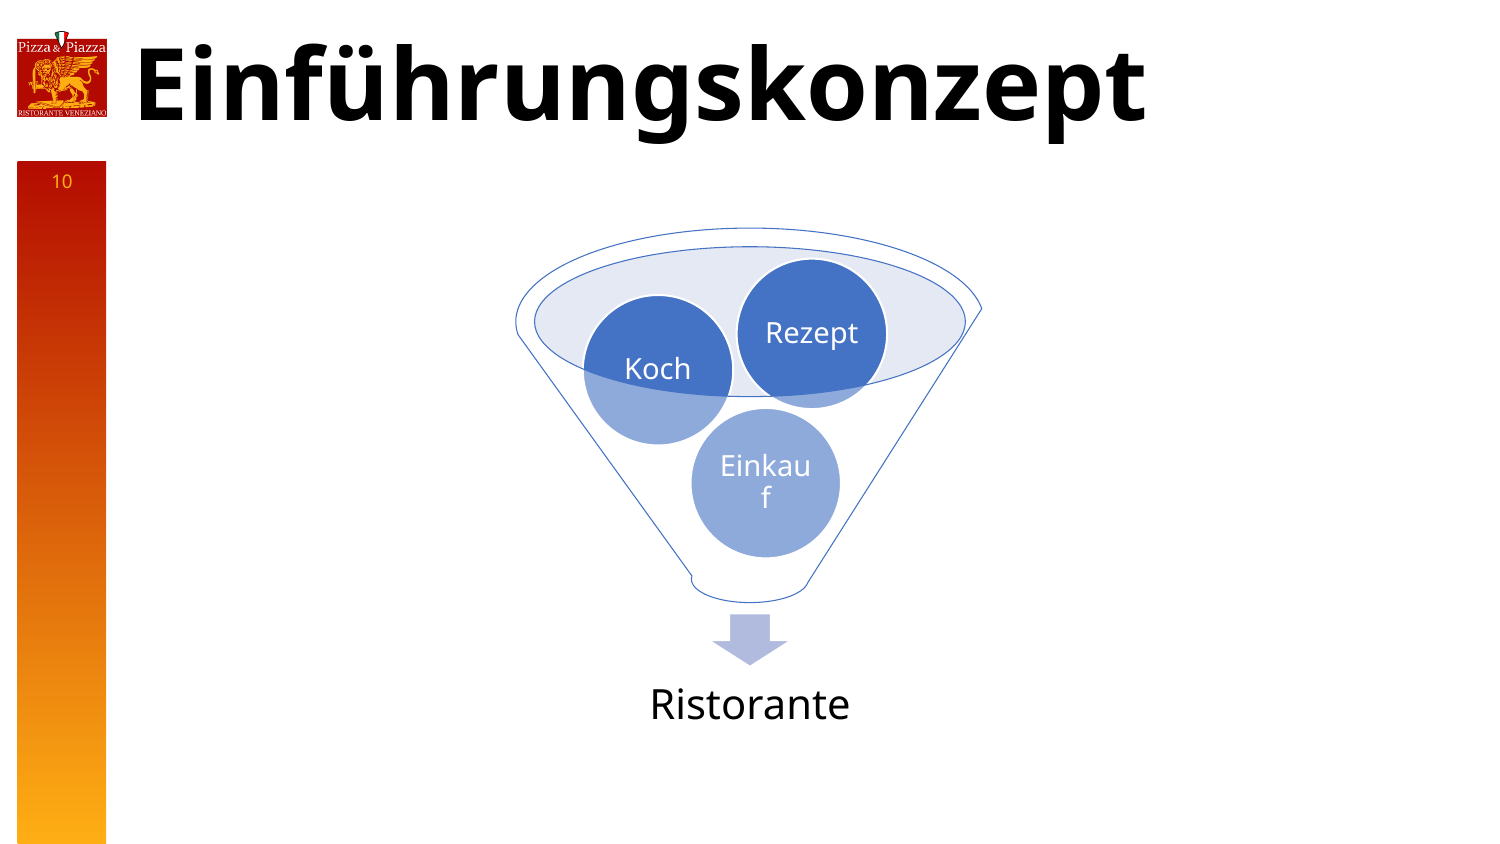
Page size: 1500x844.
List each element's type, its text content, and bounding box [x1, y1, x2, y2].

picture [17, 31, 107, 117]
title Einführungskonzept [117, 32, 1483, 145]
slide_number 9 [17, 161, 107, 844]
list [103, 224, 1397, 760]
